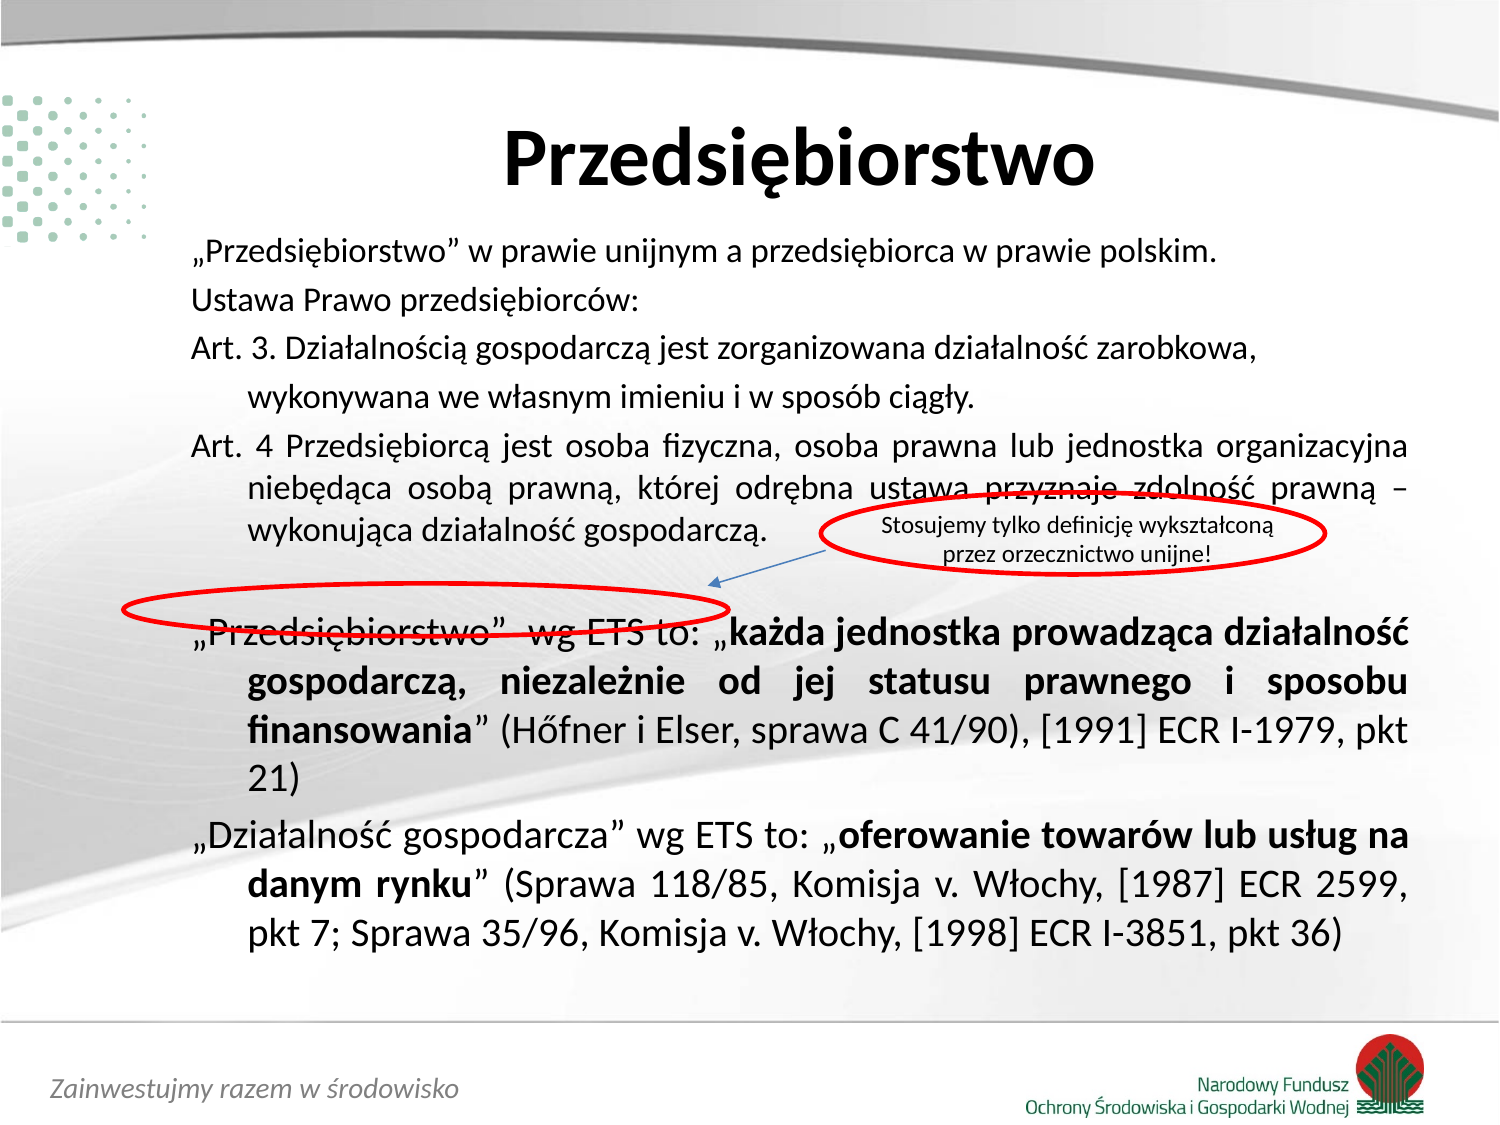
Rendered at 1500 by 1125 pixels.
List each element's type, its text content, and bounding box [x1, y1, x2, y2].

text_box [926, 492, 1220, 500]
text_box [707, 550, 826, 586]
list „Przedsiębiorstwo” w prawie unijnym a przedsiębiorca w prawie polskim. Ustawa Prawo przedsiębiorców: Art. 3. Działalnością gospodarczą jest zorganizowana działalność zarobkowa, wykonywana we własnym imieniu i w sposób ciągły. Art. 4 Przedsiębiorcą jest osoba fizyczna, osoba prawna lub jednostka organizacyjna niebędąca osobą prawną, której odrębna ustawa przyznaje zdolność prawną – wykonująca działalność gospodarczą. „Przedsiębiorstwo” wg ETS to: „każda jednostka prowadząca działalność gospodarczą, niezależnie od jej statusu prawnego i sposobu finansowania” (Hőfner i Elser, sprawa C 41/90), [1991] ECR I-1979, pkt 21) „Działalność gospodarcza” wg ETS to: „oferowanie towarów lub usług na danym rynku” (Sprawa 118/85, Komisja v. Włochy, [1987] ECR 2599, pkt 7; Sprawa 35/96, Komisja v. Włochy, [1998] ECR I-3851, pkt 36) [175, 219, 1425, 965]
text_box Stosujemy tylko definicję wykształconą przez orzecznictwo unijne! [847, 500, 1309, 576]
title Przedsiębiorstwo [175, 58, 1425, 219]
text_box [1309, 518, 1326, 548]
picture [0, 0, 1499, 1023]
text_box [123, 583, 729, 637]
text_box [820, 515, 847, 552]
picture [1026, 1034, 1424, 1118]
